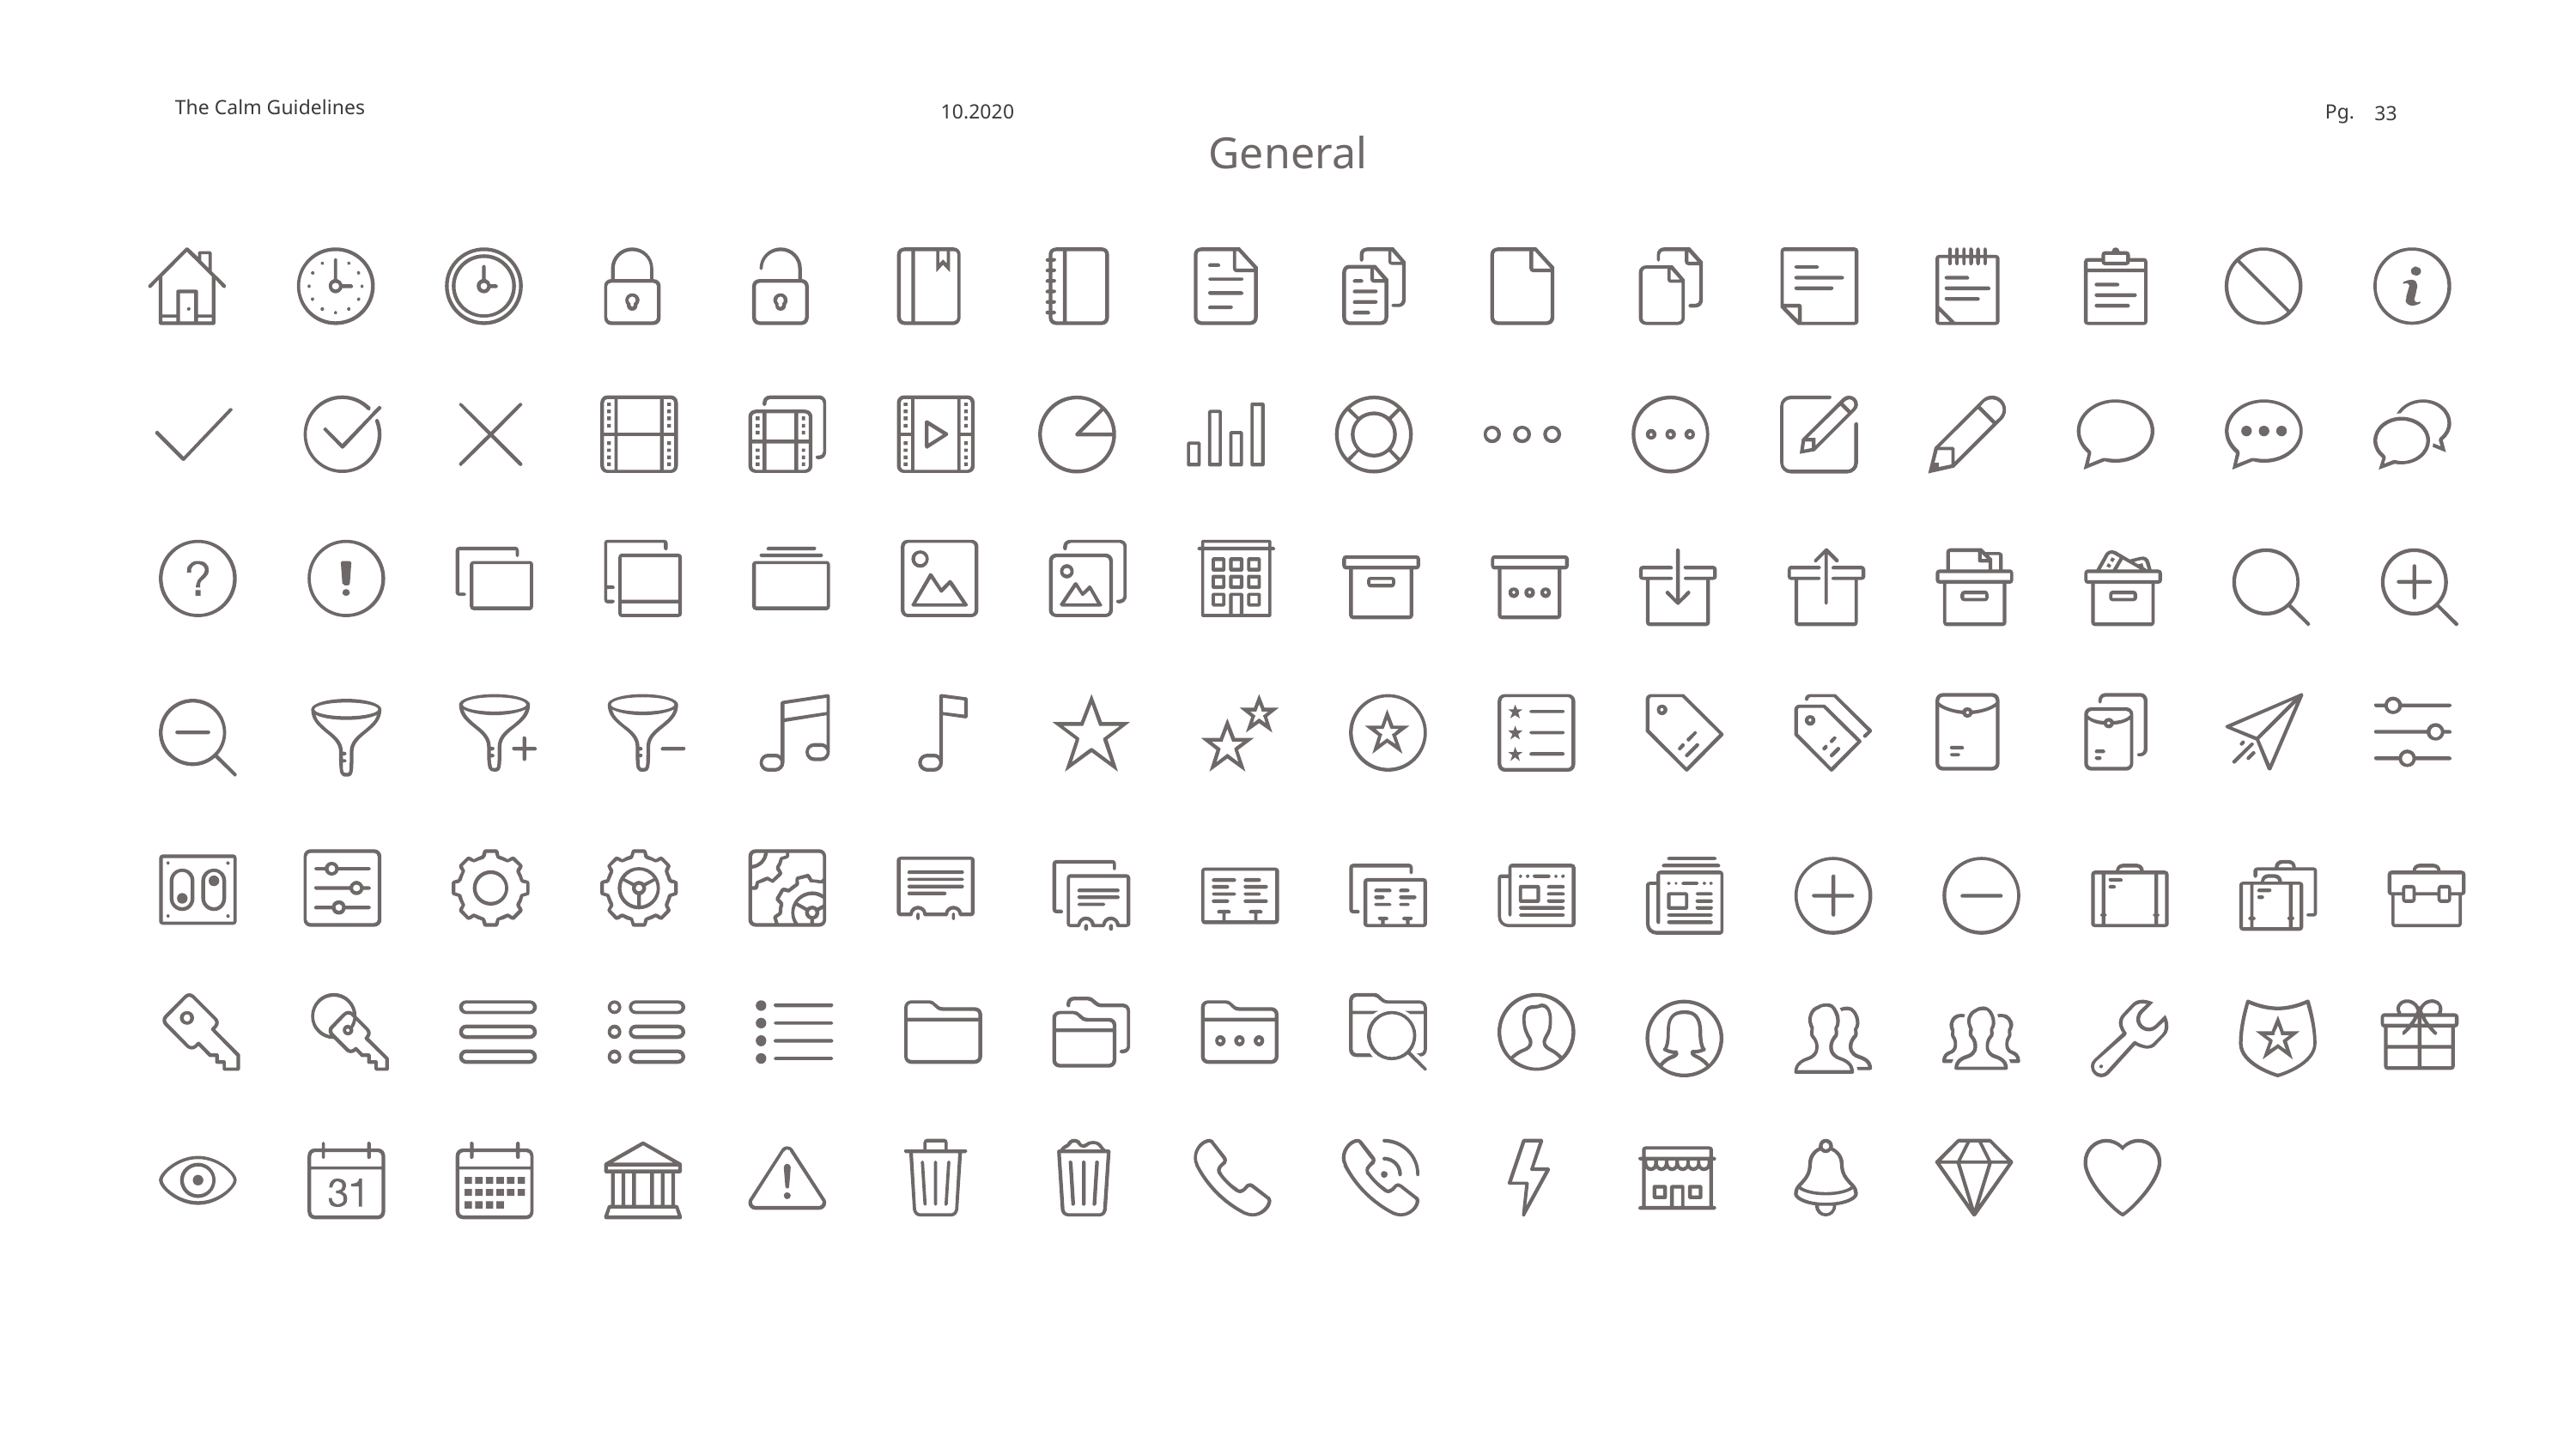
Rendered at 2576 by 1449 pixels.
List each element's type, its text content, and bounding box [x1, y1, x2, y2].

text_box [2373, 749, 2452, 767]
text_box [756, 1017, 767, 1028]
text_box [2397, 399, 2451, 452]
text_box [604, 1141, 683, 1220]
text_box [2239, 999, 2317, 1077]
text_box [766, 546, 817, 551]
text_box [512, 736, 538, 761]
text_box [1359, 247, 1406, 307]
text_box General [731, 38, 1845, 184]
text_box [607, 1024, 622, 1040]
text_box [1197, 539, 1276, 617]
text_box [1349, 864, 1413, 914]
text_box [459, 1024, 538, 1040]
text_box [1935, 1138, 2014, 1217]
text_box [307, 1141, 386, 1220]
text_box [2373, 696, 2452, 714]
text_box [1229, 431, 1243, 467]
text_box [1498, 864, 1576, 928]
text_box [1200, 1000, 1279, 1064]
text_box [600, 395, 678, 473]
text_box [1638, 1146, 1716, 1210]
text_box [303, 849, 382, 927]
text_box [155, 408, 234, 461]
text_box [774, 1039, 834, 1043]
text_box [903, 1138, 968, 1217]
text_box [459, 694, 531, 772]
text_box [311, 699, 382, 777]
text_box [1498, 992, 1576, 1071]
text_box [2084, 706, 2134, 771]
text_box [2076, 399, 2155, 470]
text_box [1349, 694, 1427, 772]
text_box [2387, 864, 2466, 928]
text_box [756, 1000, 767, 1011]
text_box [1645, 870, 1724, 935]
text_box [1814, 548, 1839, 605]
text_box [1066, 874, 1131, 928]
text_box [2225, 693, 2304, 771]
text_box [751, 247, 809, 325]
text_box [159, 854, 237, 925]
text_box [1052, 694, 1130, 772]
text_box [1645, 694, 1724, 772]
text_box [896, 856, 975, 917]
text_box [2224, 247, 2303, 325]
text_box [1638, 566, 1717, 627]
text_box [452, 849, 530, 927]
text_box [951, 912, 956, 920]
text_box [748, 409, 813, 473]
text_box [629, 1000, 686, 1015]
text_box [1942, 857, 2020, 935]
text_box [896, 247, 961, 325]
text_box [774, 1021, 834, 1025]
text_box [1804, 694, 1873, 738]
text_box [1334, 395, 1413, 474]
text_box [1665, 548, 1691, 605]
text_box [1349, 992, 1427, 1058]
text_box [1045, 247, 1109, 325]
text_box [1794, 857, 1873, 935]
text_box [1342, 264, 1388, 325]
text_box [1662, 864, 1721, 868]
text_box [751, 561, 830, 610]
text_box [2091, 999, 2169, 1077]
text_box [2225, 399, 2303, 470]
text_box [2091, 864, 2169, 928]
text_box [607, 694, 678, 772]
text_box [1631, 395, 1710, 474]
text_box [1513, 425, 1532, 444]
text_box [660, 747, 686, 751]
text_box [756, 1052, 767, 1064]
text_box [1780, 247, 1859, 325]
text_box [1052, 859, 1116, 913]
text_box [1066, 997, 1131, 1054]
text_box [1935, 247, 2000, 325]
text_box [774, 1003, 834, 1008]
text_box [1200, 867, 1279, 925]
text_box [774, 1057, 834, 1060]
text_box [148, 247, 227, 325]
text_box [1483, 425, 1502, 444]
text_box [1491, 555, 1570, 620]
text_box [1839, 1006, 1873, 1070]
text_box [629, 1024, 686, 1040]
text_box [1498, 694, 1576, 772]
text_box [762, 395, 827, 459]
text_box [1048, 553, 1114, 617]
text_box [1794, 1138, 1858, 1217]
text_box [1794, 704, 1862, 772]
text_box [759, 694, 830, 772]
text_box [2239, 874, 2304, 931]
text_box [1490, 247, 1555, 325]
text_box [748, 1146, 827, 1210]
text_box [1200, 718, 1255, 772]
text_box [1667, 857, 1717, 860]
text_box [2253, 859, 2318, 917]
text_box [159, 539, 237, 617]
text_box [2084, 550, 2162, 627]
text_box [2232, 548, 2311, 627]
text_box [2083, 1138, 2162, 1217]
text_box [1941, 1014, 1965, 1064]
text_box [1935, 693, 2000, 771]
text_box [2083, 247, 2148, 325]
text_box [896, 395, 975, 473]
text_box [1342, 555, 1420, 620]
text_box [918, 694, 969, 772]
text_box [1935, 548, 2014, 627]
text_box [1250, 402, 1265, 467]
text_box [459, 1049, 538, 1064]
text_box [604, 539, 668, 603]
text_box [1109, 924, 1114, 931]
text_box [1638, 265, 1686, 325]
text_box [2373, 723, 2452, 741]
text_box [1084, 924, 1089, 931]
text_box [1194, 247, 1258, 325]
text_box [904, 1000, 982, 1064]
text_box [162, 993, 240, 1071]
text_box [1057, 1138, 1111, 1217]
text_box [748, 849, 827, 927]
text_box [1780, 395, 1858, 474]
text_box [600, 849, 678, 927]
text_box [159, 699, 237, 777]
text_box [1187, 441, 1201, 467]
text_box [1194, 1138, 1272, 1217]
text_box [2373, 247, 2451, 325]
text_box [618, 553, 683, 617]
text_box [455, 1141, 534, 1220]
text_box [1794, 1003, 1855, 1074]
text_box [470, 561, 533, 610]
text_box [1063, 539, 1127, 603]
text_box [901, 539, 979, 617]
text_box [1787, 566, 1866, 627]
text_box [459, 403, 523, 466]
text_box [455, 546, 519, 597]
text_box [756, 1034, 767, 1046]
text_box [1543, 425, 1562, 444]
text_box [2098, 693, 2148, 757]
text_box [1207, 409, 1222, 467]
text_box [307, 539, 386, 617]
text_box [1997, 1014, 2020, 1064]
text_box [604, 247, 661, 325]
text_box [759, 553, 823, 558]
text_box [2380, 548, 2459, 627]
text_box [607, 1000, 622, 1015]
text_box [1239, 694, 1279, 733]
text_box [159, 1155, 237, 1205]
text_box [1052, 1010, 1117, 1068]
text_box [1363, 877, 1427, 928]
text_box [303, 395, 382, 473]
text_box [2373, 416, 2431, 470]
text_box [311, 992, 389, 1071]
text_box [629, 1049, 686, 1064]
text_box [2380, 999, 2459, 1070]
text_box [1954, 1006, 2008, 1070]
text_box [1507, 1138, 1551, 1217]
text_box [445, 247, 523, 325]
text_box [1645, 999, 1724, 1077]
text_box [1656, 247, 1704, 308]
text_box [1038, 395, 1116, 474]
text_box [459, 1000, 538, 1015]
text_box [1928, 395, 2007, 474]
text_box [607, 1049, 622, 1064]
text_box [1341, 1138, 1420, 1217]
text_box [1367, 1010, 1427, 1071]
text_box [296, 247, 375, 325]
